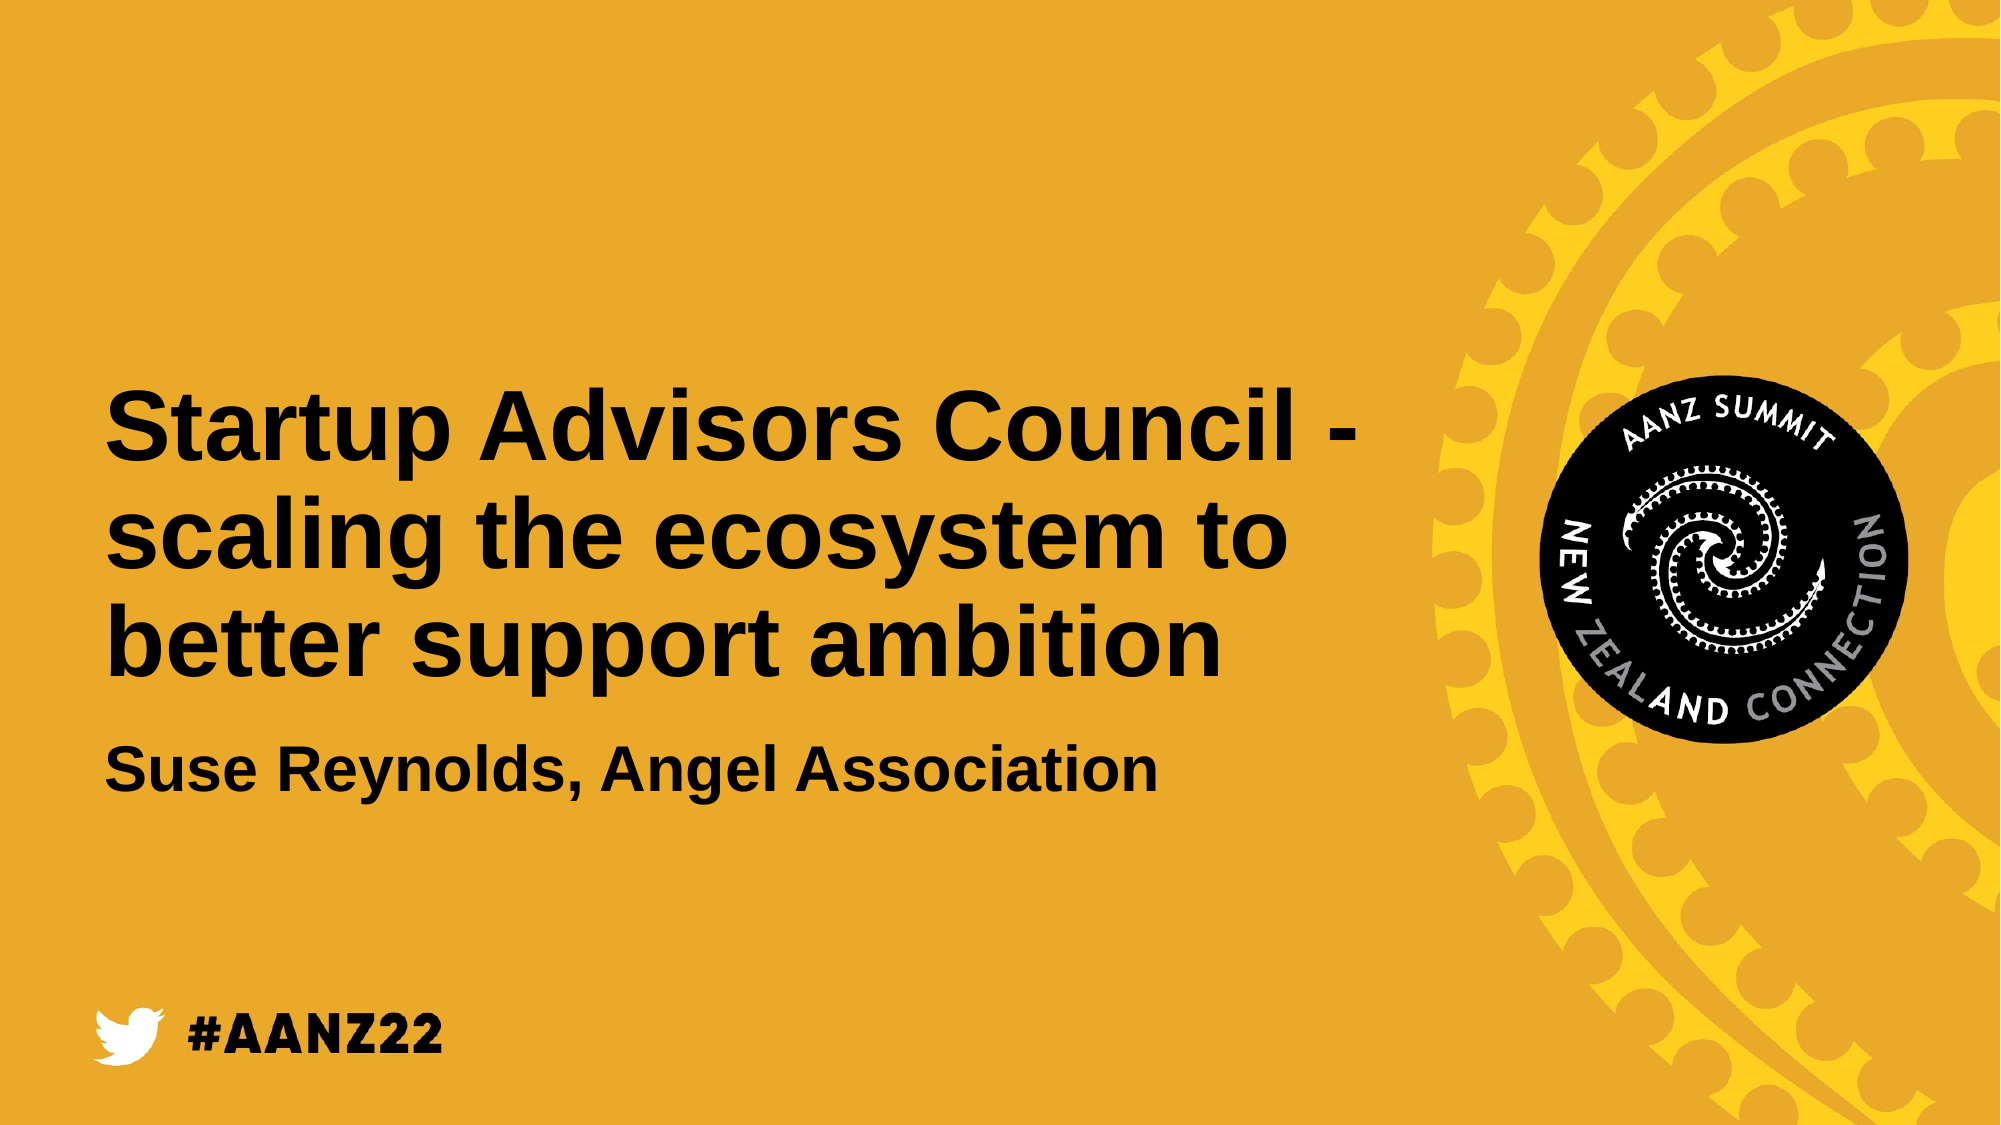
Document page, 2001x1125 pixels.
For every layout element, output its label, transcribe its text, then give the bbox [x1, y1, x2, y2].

picture [0, 0, 2001, 1125]
list Suse Reynolds, Angel Association [89, 719, 1811, 878]
list Startup Advisors Council - scaling the ecosystem to better support ambition [89, 366, 1456, 525]
